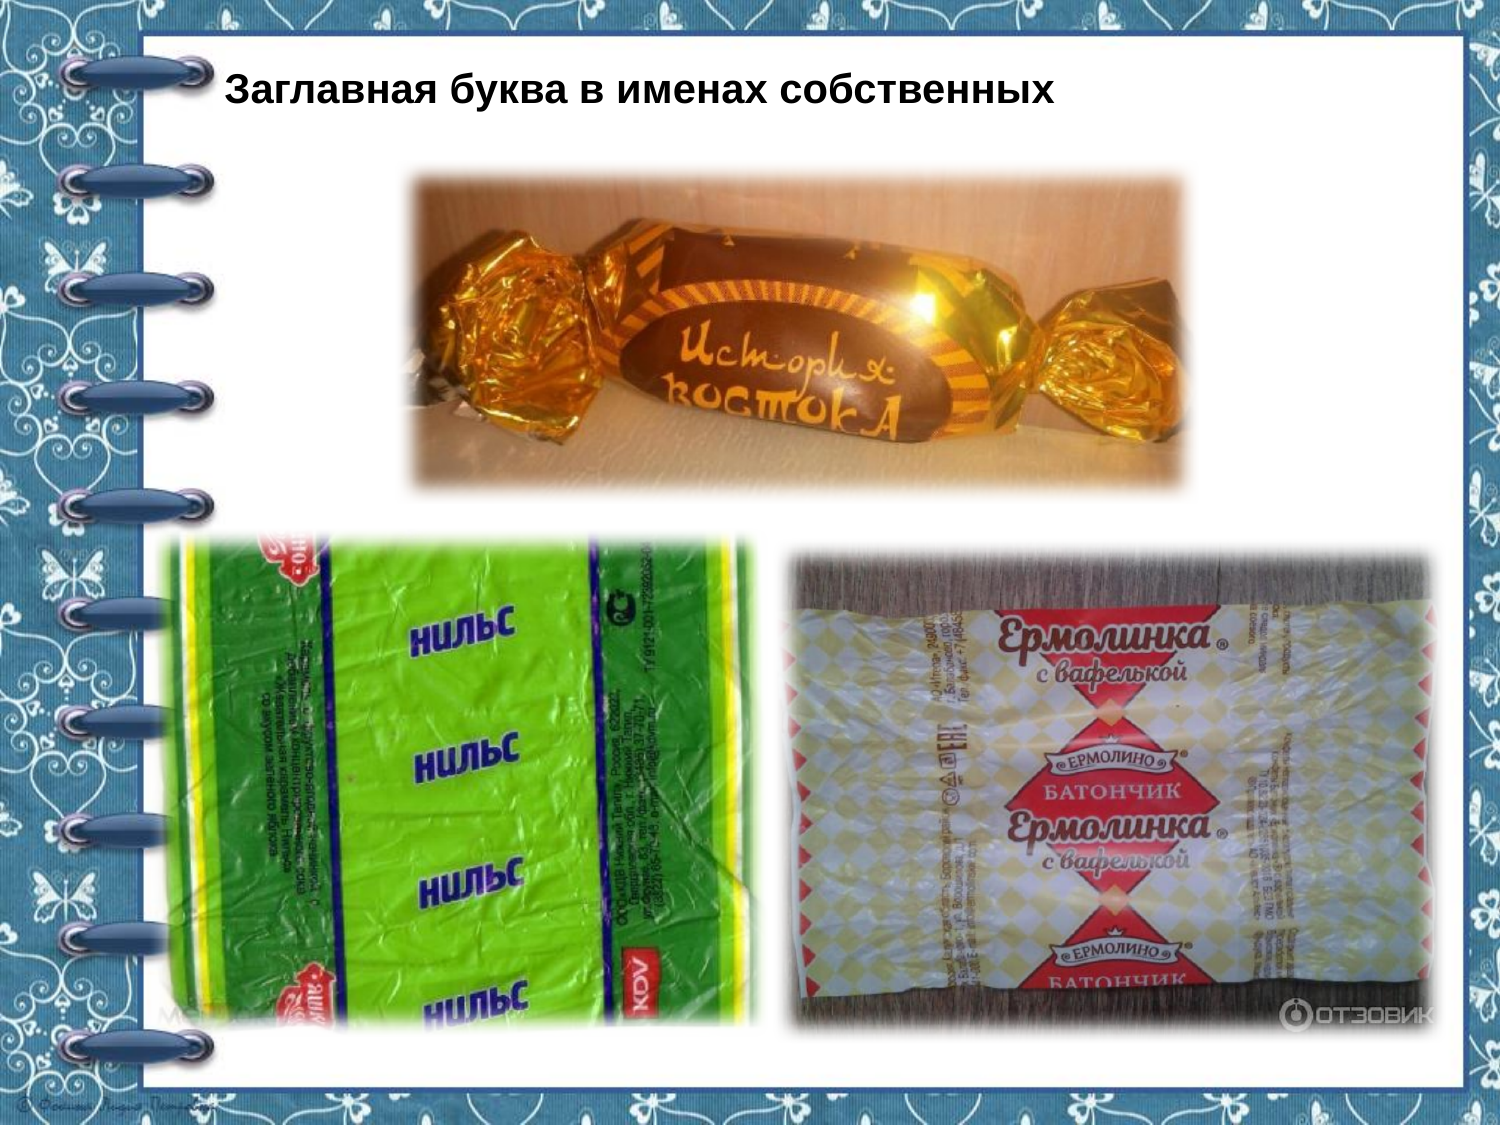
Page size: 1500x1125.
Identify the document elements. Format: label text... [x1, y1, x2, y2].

picture [0, 0, 1500, 1125]
text_box Заглавная буква в именах собственных [209, 54, 1071, 120]
